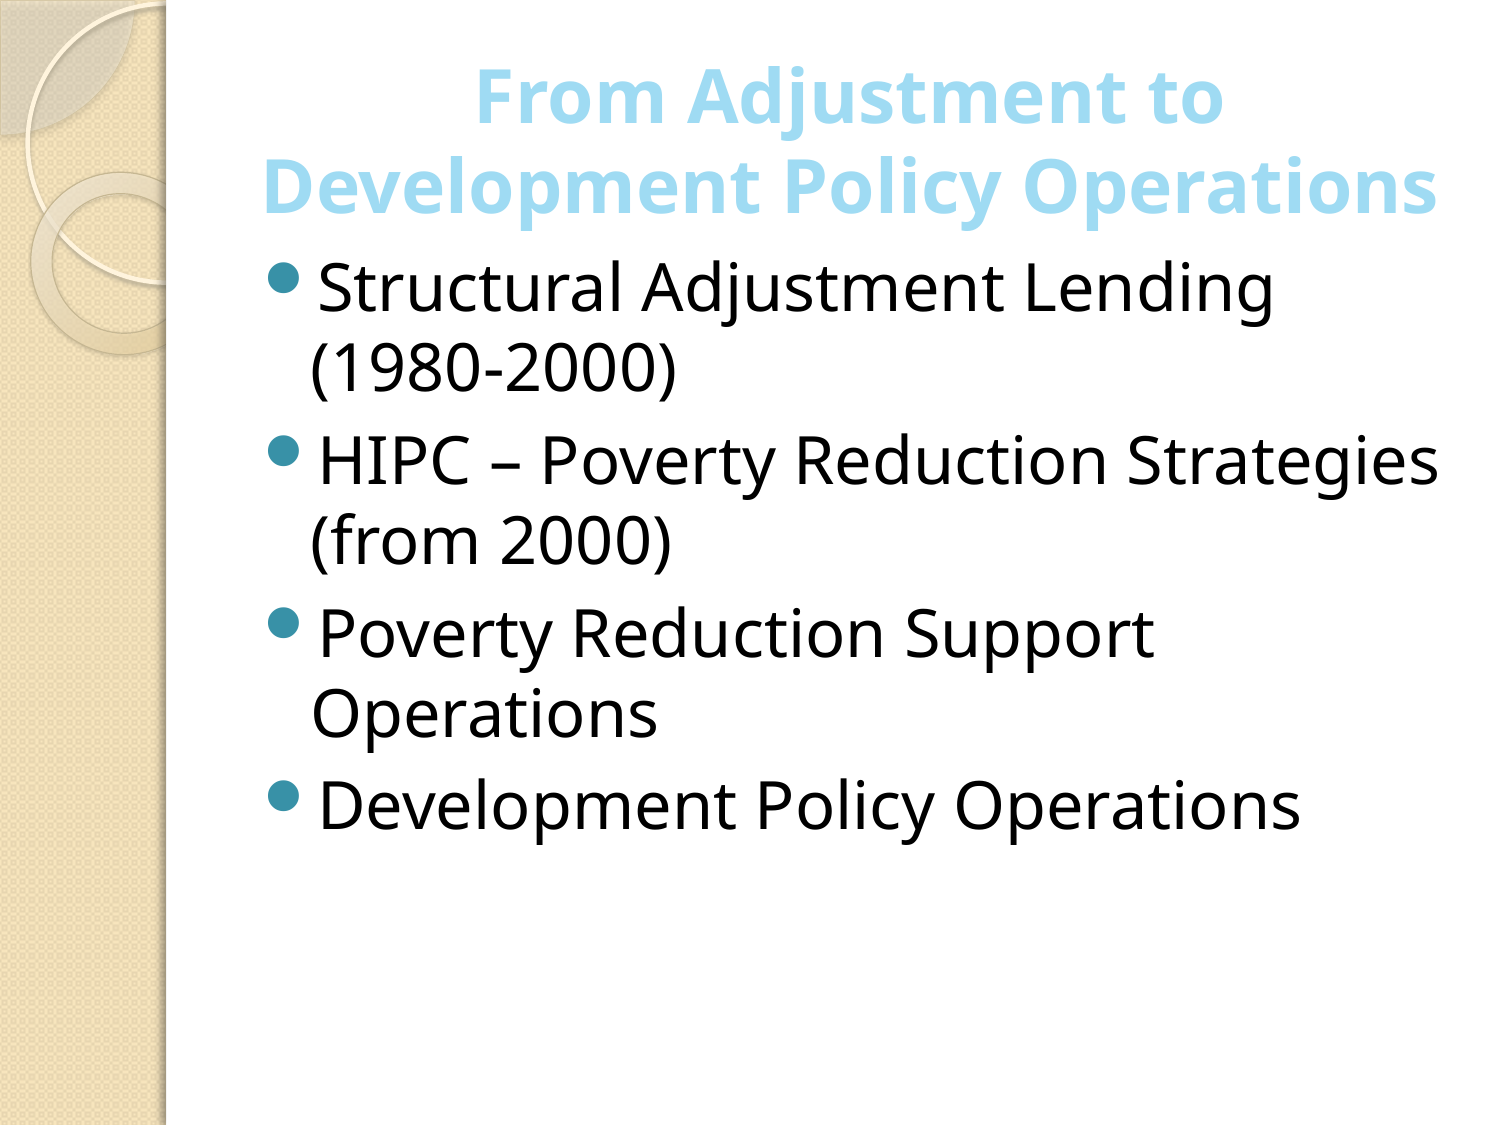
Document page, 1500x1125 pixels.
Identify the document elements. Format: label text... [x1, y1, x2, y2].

title From Adjustment to Development Policy Operations [235, 45, 1466, 233]
list Structural Adjustment Lending (1980-2000) HIPC – Poverty Reduction Strategies (from 2000) Poverty Reduction Support Operations Development Policy Operations [235, 237, 1466, 1025]
